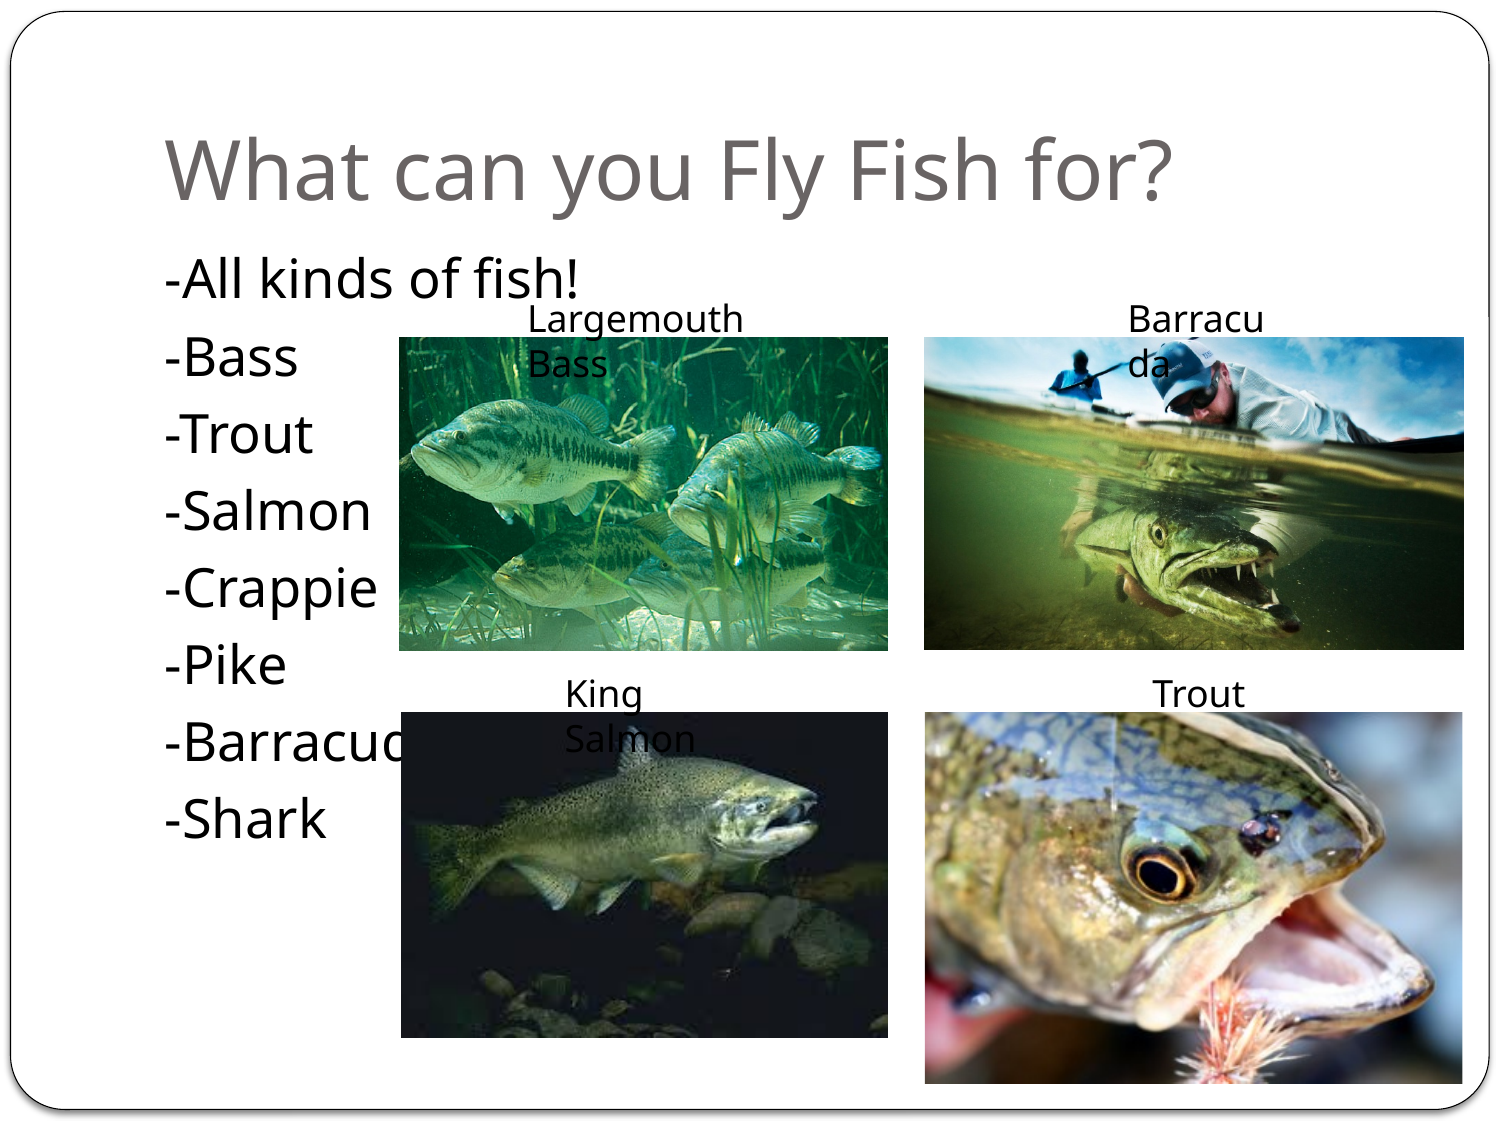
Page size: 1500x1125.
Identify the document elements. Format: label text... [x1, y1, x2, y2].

picture [924, 712, 1463, 1084]
text_box Barracuda [1112, 287, 1300, 335]
picture [924, 337, 1464, 651]
title What can you Fly Fish for? [150, 45, 1425, 233]
text_box Largemouth Bass [512, 287, 825, 335]
text_box Trout [1137, 662, 1313, 710]
text_box King Salmon [549, 662, 763, 710]
list -All kinds of fish! -Bass -Trout -Salmon -Crappie -Pike -Barracuda -Shark [150, 237, 1425, 988]
picture [399, 337, 888, 651]
picture [401, 712, 888, 1038]
